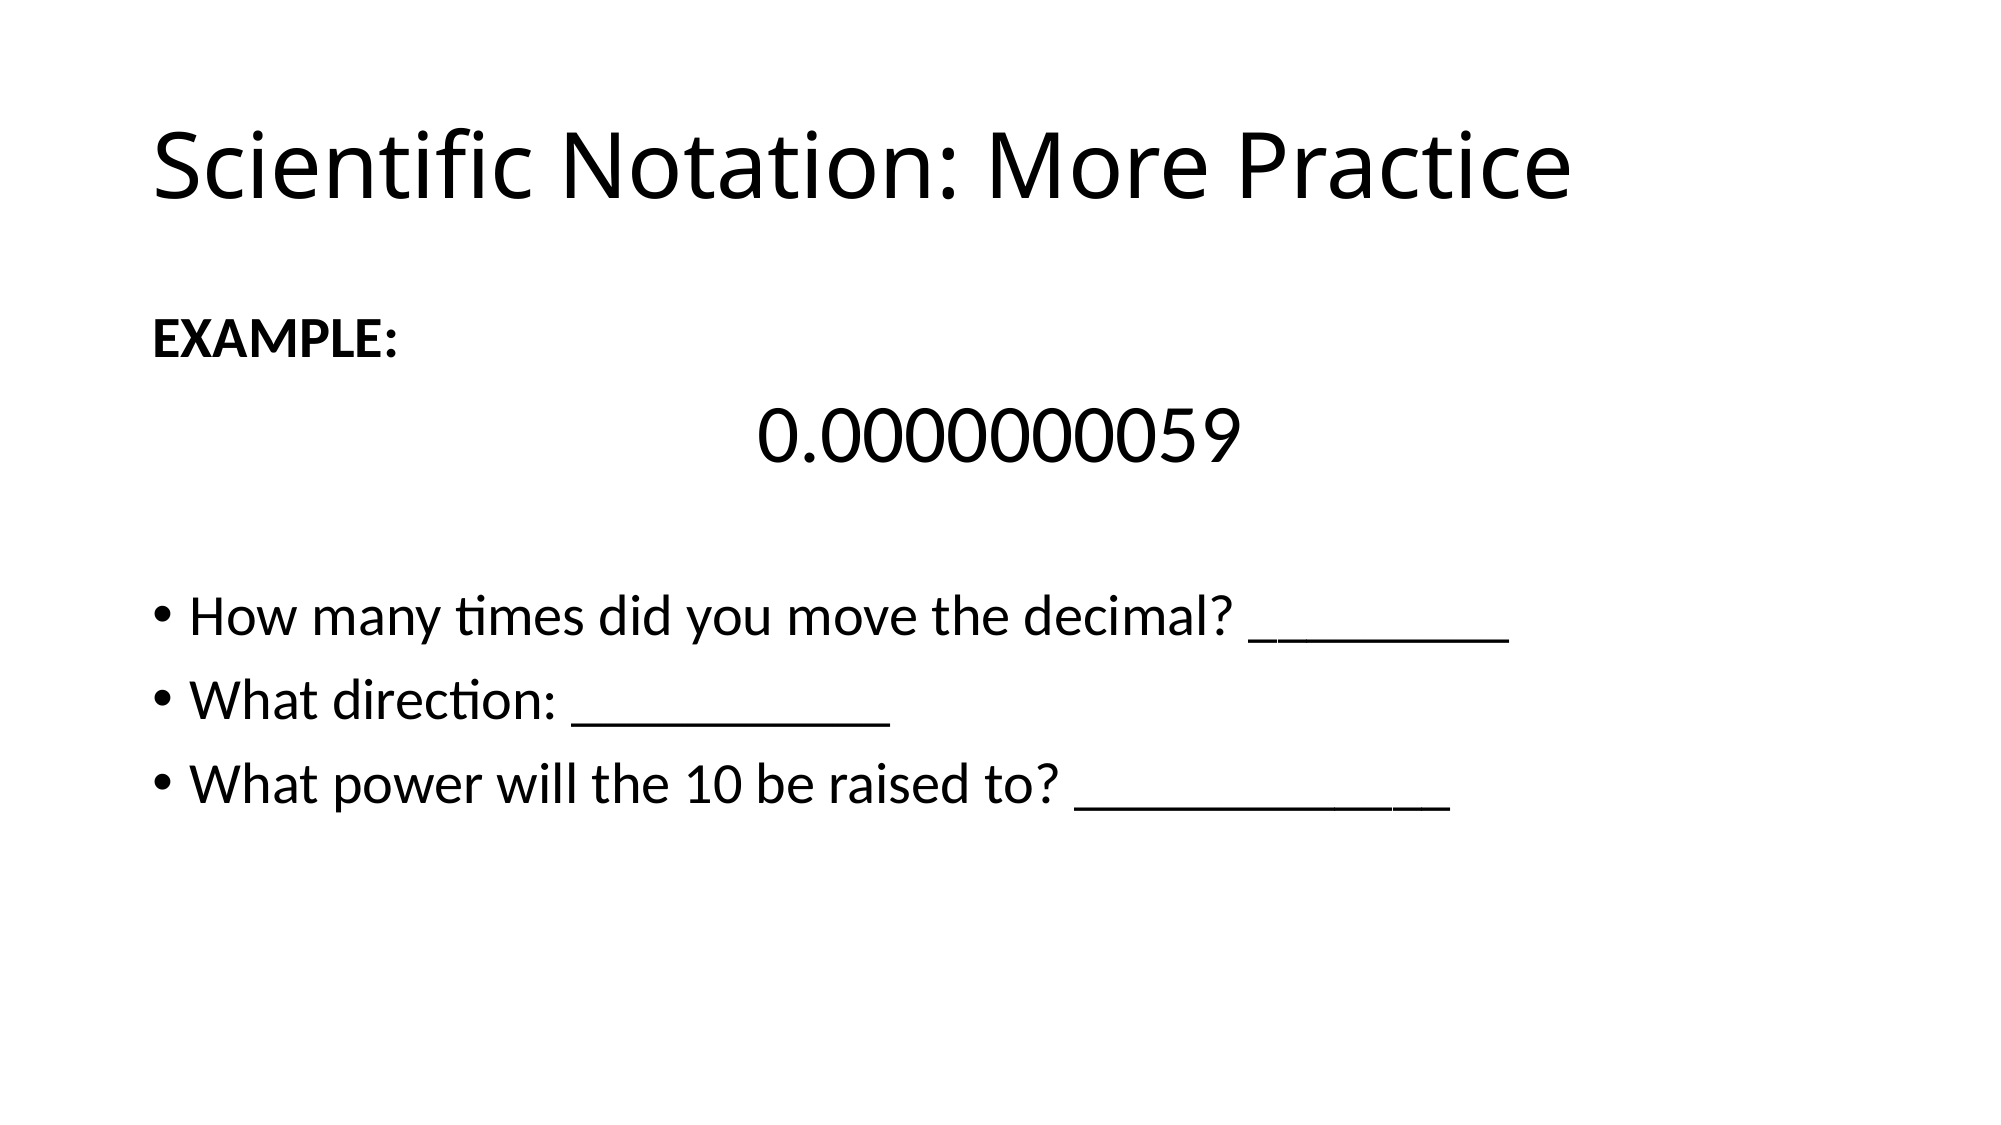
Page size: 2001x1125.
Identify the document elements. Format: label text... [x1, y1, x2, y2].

title Scientific Notation: More Practice [137, 59, 1863, 278]
list EXAMPLE: 0.0000000059 How many times did you move the decimal? _________ What direction: ___________ What power will the 10 be raised to? _____________ [137, 299, 1863, 1014]
